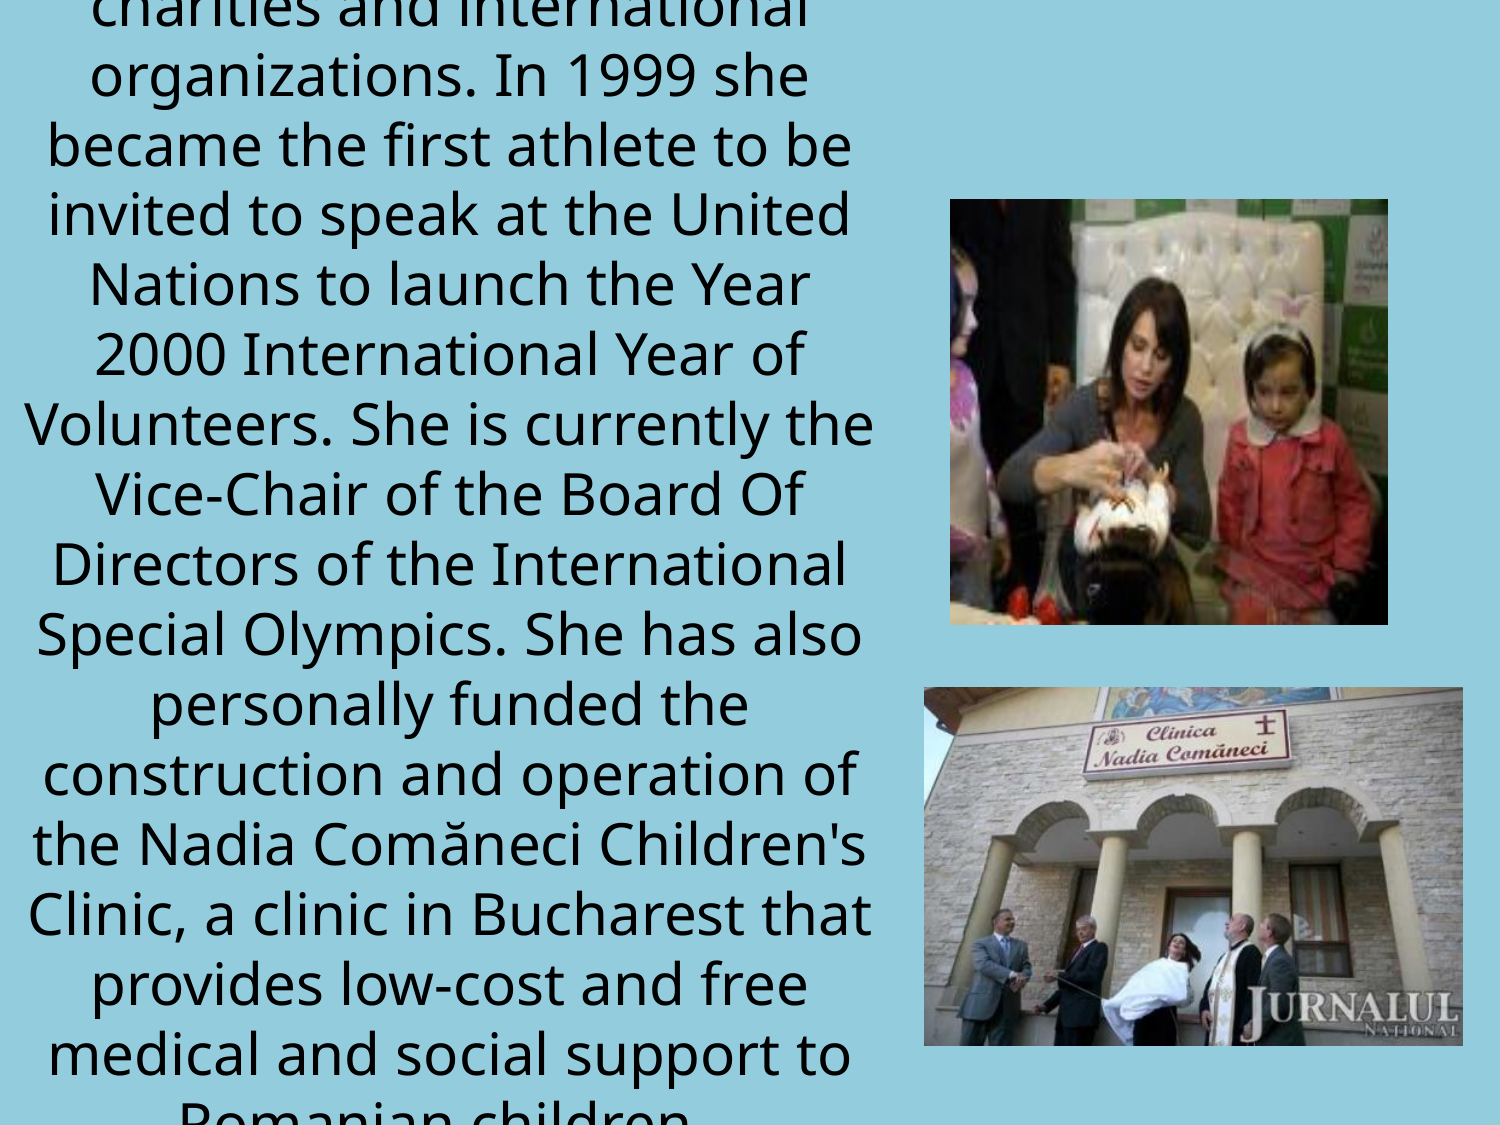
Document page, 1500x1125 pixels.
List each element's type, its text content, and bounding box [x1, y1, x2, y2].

picture [949, 199, 1388, 626]
title Comăneci is active in many charities and international organizations. In 1999 she became the first athlete to be invited to speak at the United Nations to launch the Year 2000 International Year of Volunteers. She is currently the Vice-Chair of the Board Of Directors of the International Special Olympics. She has also personally funded the construction and operation of the Nadia Comăneci Children's Clinic, a clinic in Bucharest that provides low-cost and free medical and social support to Romanian children. [0, 0, 900, 1125]
picture [924, 687, 1463, 1046]
